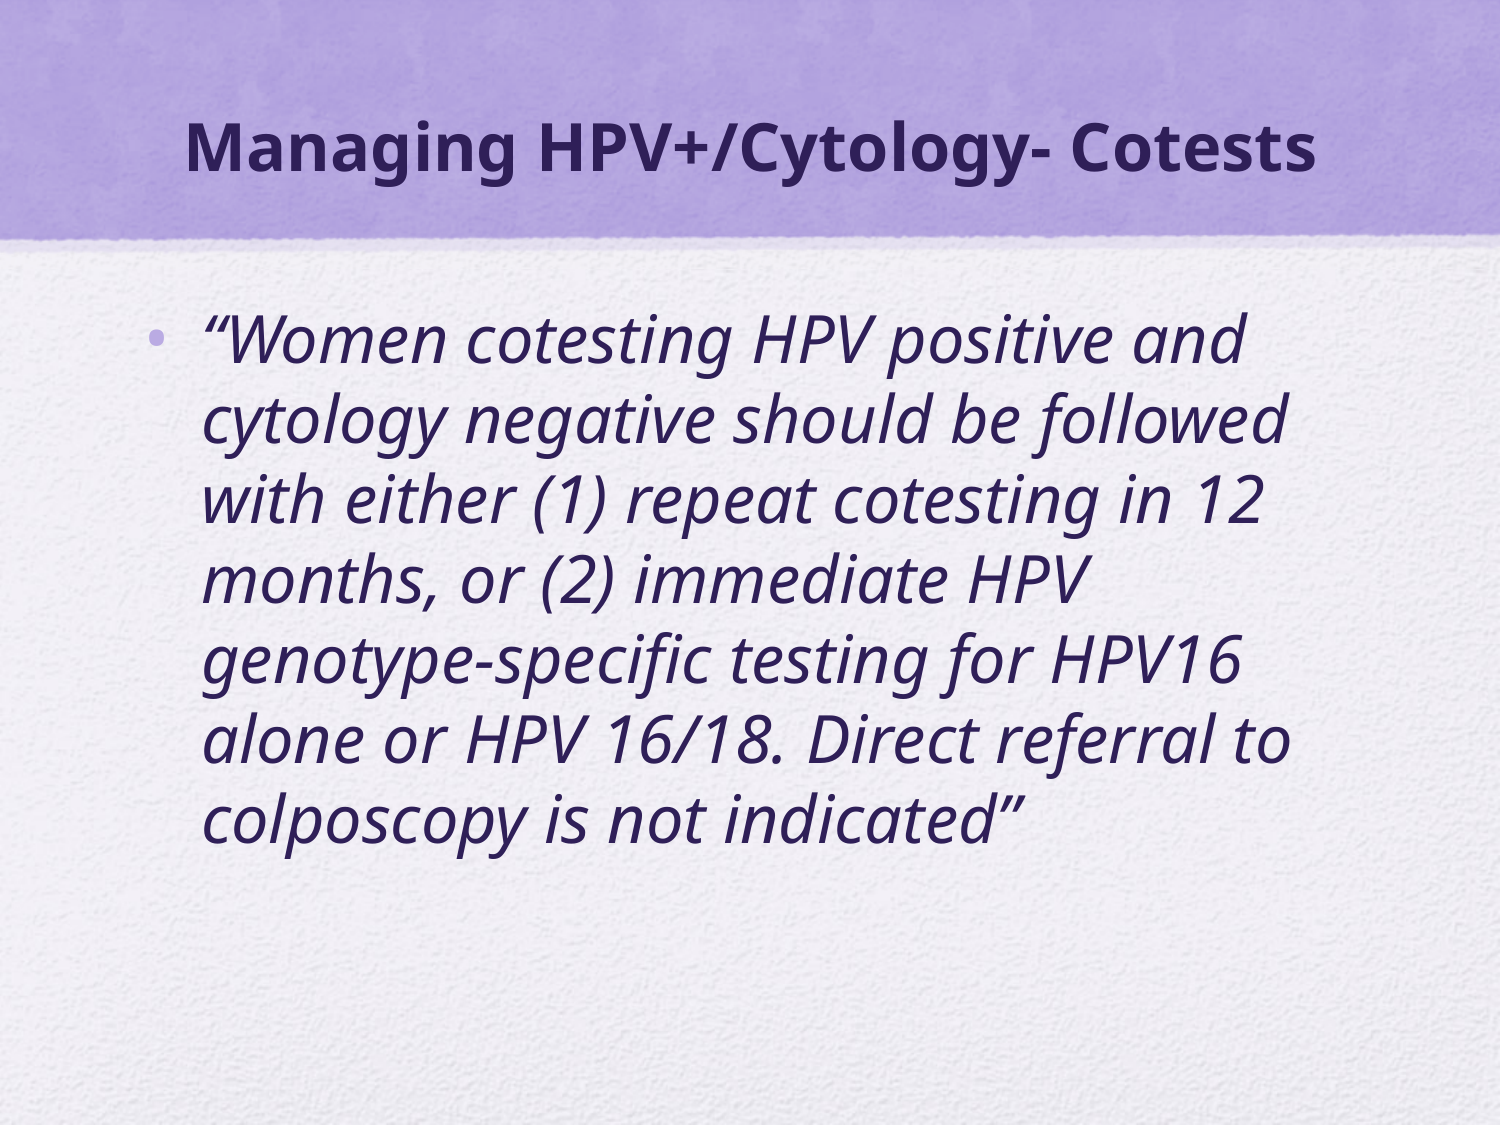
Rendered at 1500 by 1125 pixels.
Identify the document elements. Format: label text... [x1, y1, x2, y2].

list “Women cotesting HPV positive and cytology negative should be followed with either (1) repeat cotesting in 12 months, or (2) immediate HPV genotype-specific testing for HPV16 alone or HPV 16/18. Direct referral to colposcopy is not indicated” [129, 288, 1372, 993]
picture [0, 225, 1500, 1125]
title Managing HPV+/Cytology- Cotests [129, 6, 1372, 239]
